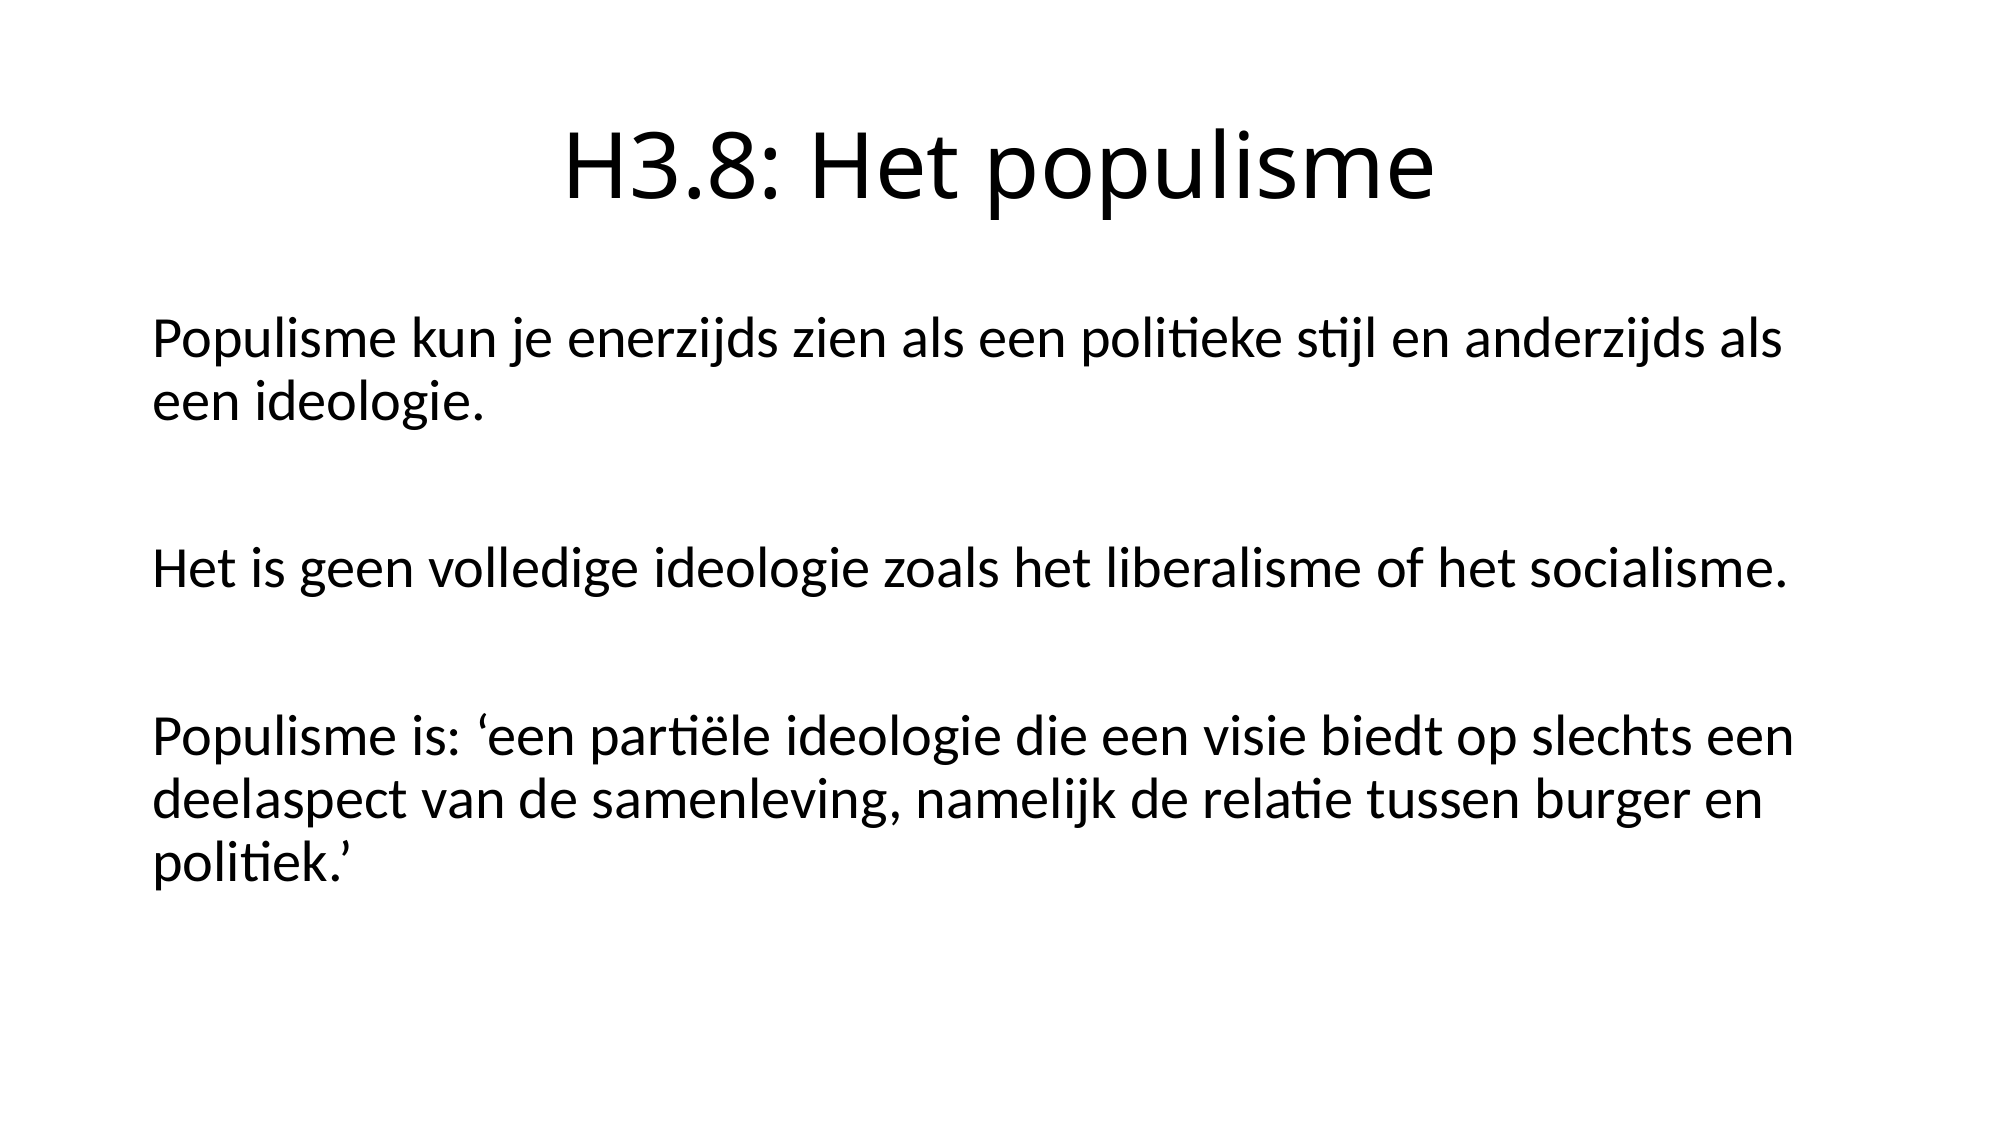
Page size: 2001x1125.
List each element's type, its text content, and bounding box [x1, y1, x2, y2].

list Populisme kun je enerzijds zien als een politieke stijl en anderzijds als een ideologie. Het is geen volledige ideologie zoals het liberalisme of het socialisme. Populisme is: ‘een partiële ideologie die een visie biedt op slechts een deelaspect van de samenleving, namelijk de relatie tussen burger en politiek.’ [137, 299, 1863, 1014]
title H3.8: Het populisme [137, 59, 1863, 278]
